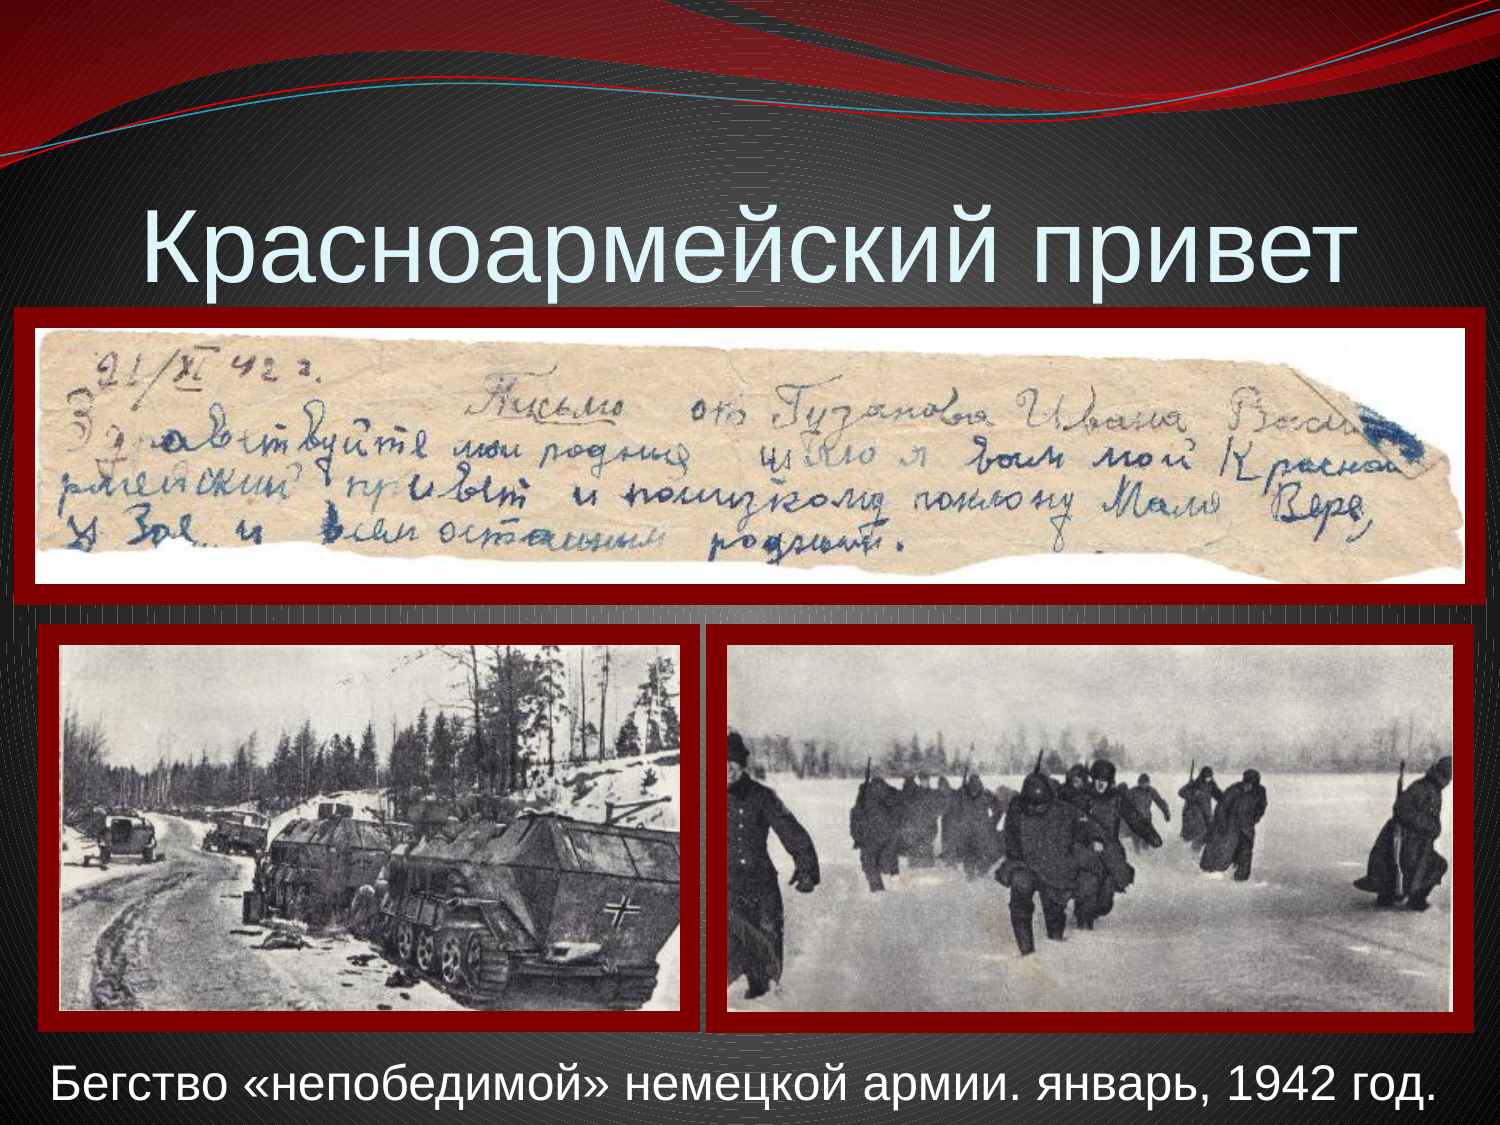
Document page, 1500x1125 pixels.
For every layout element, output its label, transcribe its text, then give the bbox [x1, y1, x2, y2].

text_box Бегство «непобедимой» немецкой армии. январь, 1942 год. [11, 1042, 1477, 1118]
title Красноармейский привет [75, 115, 1425, 304]
picture [34, 327, 1466, 584]
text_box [58, 644, 1454, 1012]
